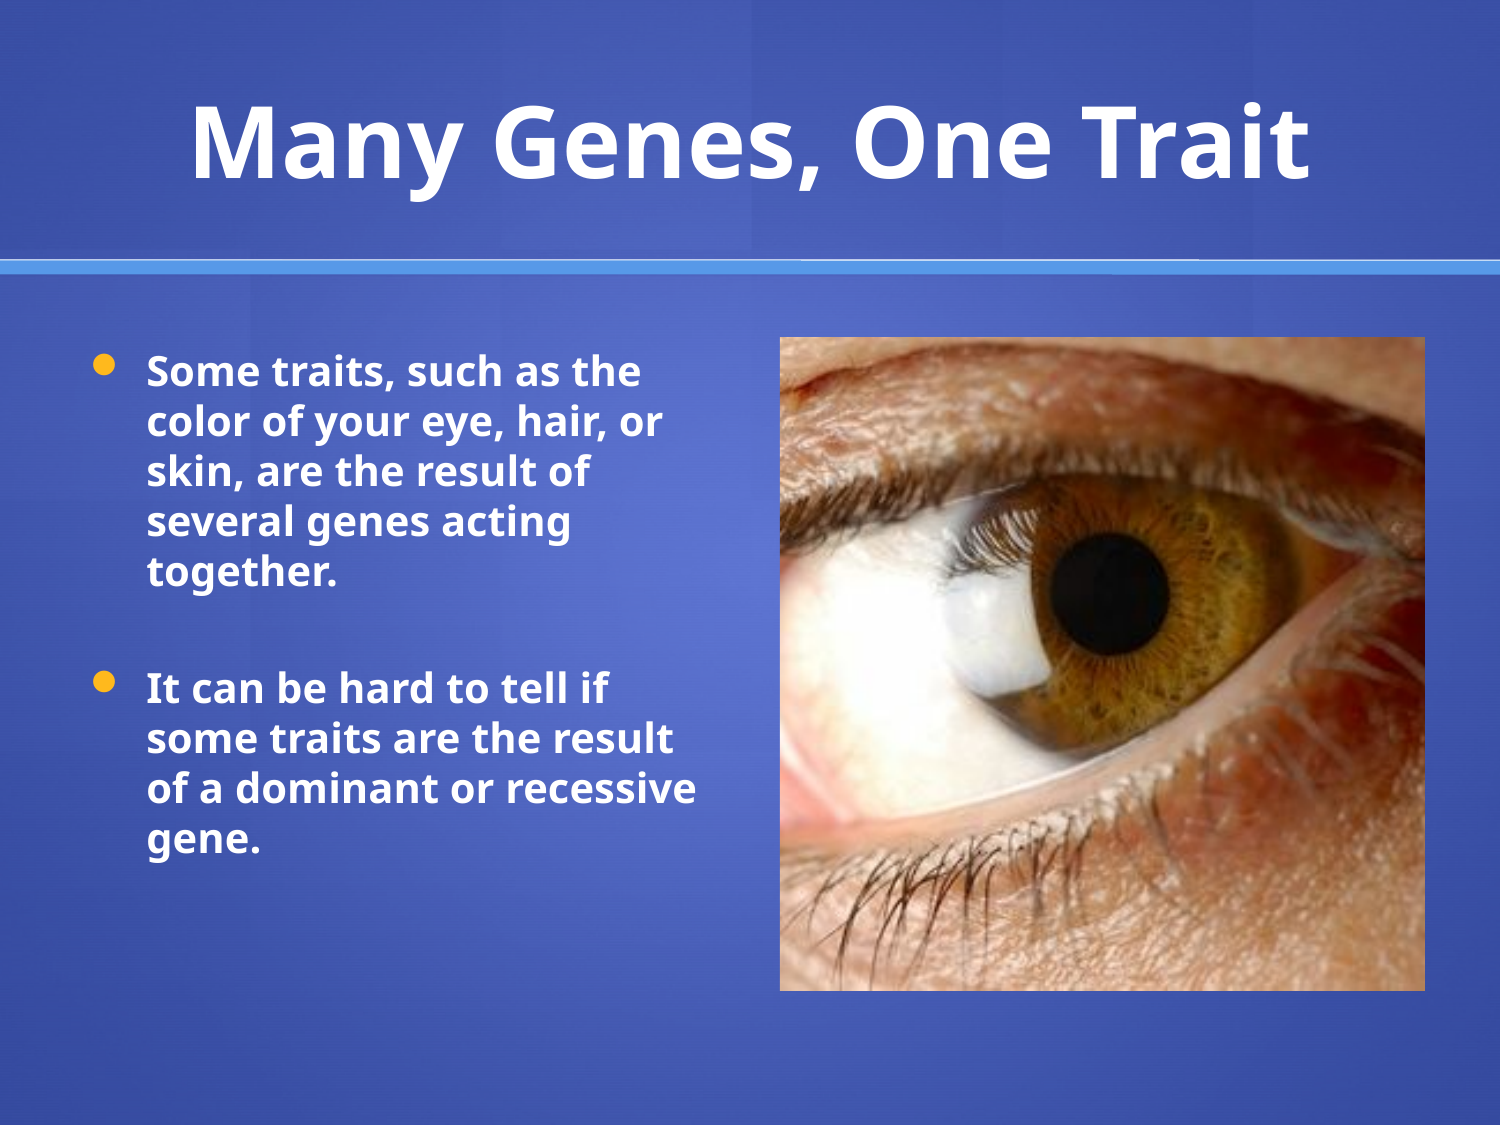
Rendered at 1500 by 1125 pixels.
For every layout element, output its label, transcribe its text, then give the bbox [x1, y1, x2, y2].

title Many Genes, One Trait [75, 45, 1425, 233]
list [778, 336, 1426, 992]
list Some traits, such as the color of your eye, hair, or skin, are the result of several genes acting together. It can be hard to tell if some traits are the result of a dominant or recessive gene. [75, 337, 720, 991]
